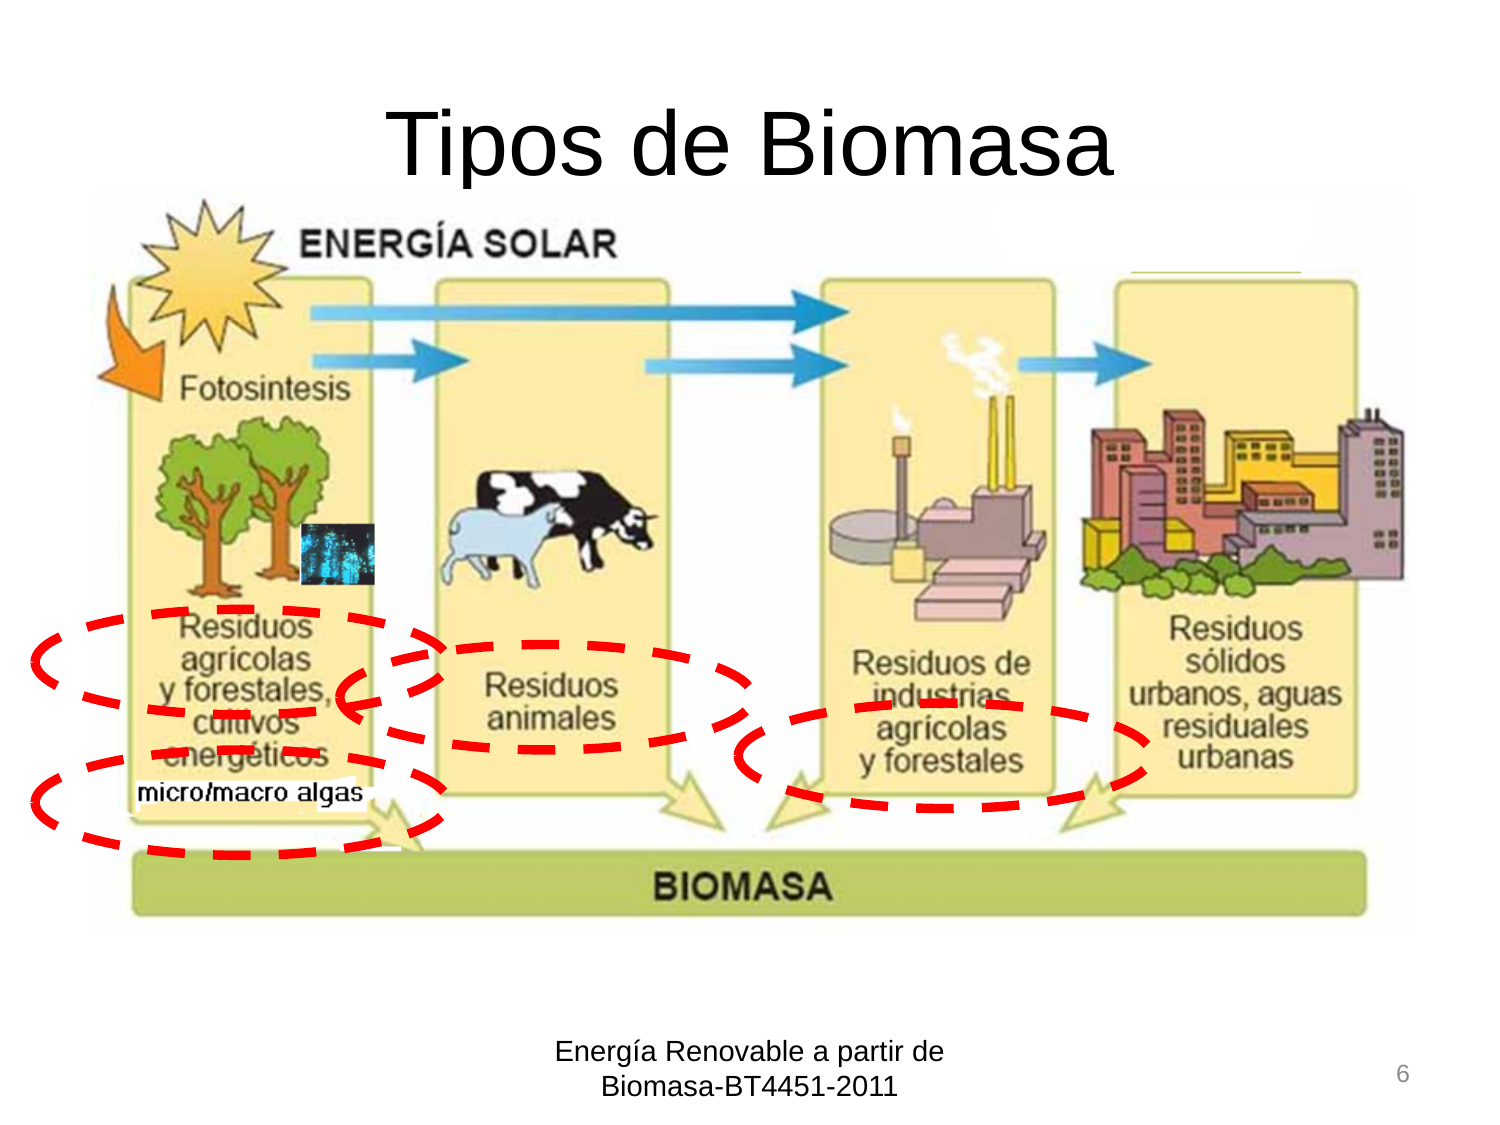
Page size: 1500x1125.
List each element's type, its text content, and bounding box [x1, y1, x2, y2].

text_box 6 [1074, 1042, 1425, 1103]
footer Energía Renovable a partir de Biomasa-BT4451-2011 [512, 1024, 988, 1103]
title Tipos de Biomasa [74, 44, 1426, 233]
picture [88, 189, 1412, 936]
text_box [34, 609, 1152, 856]
